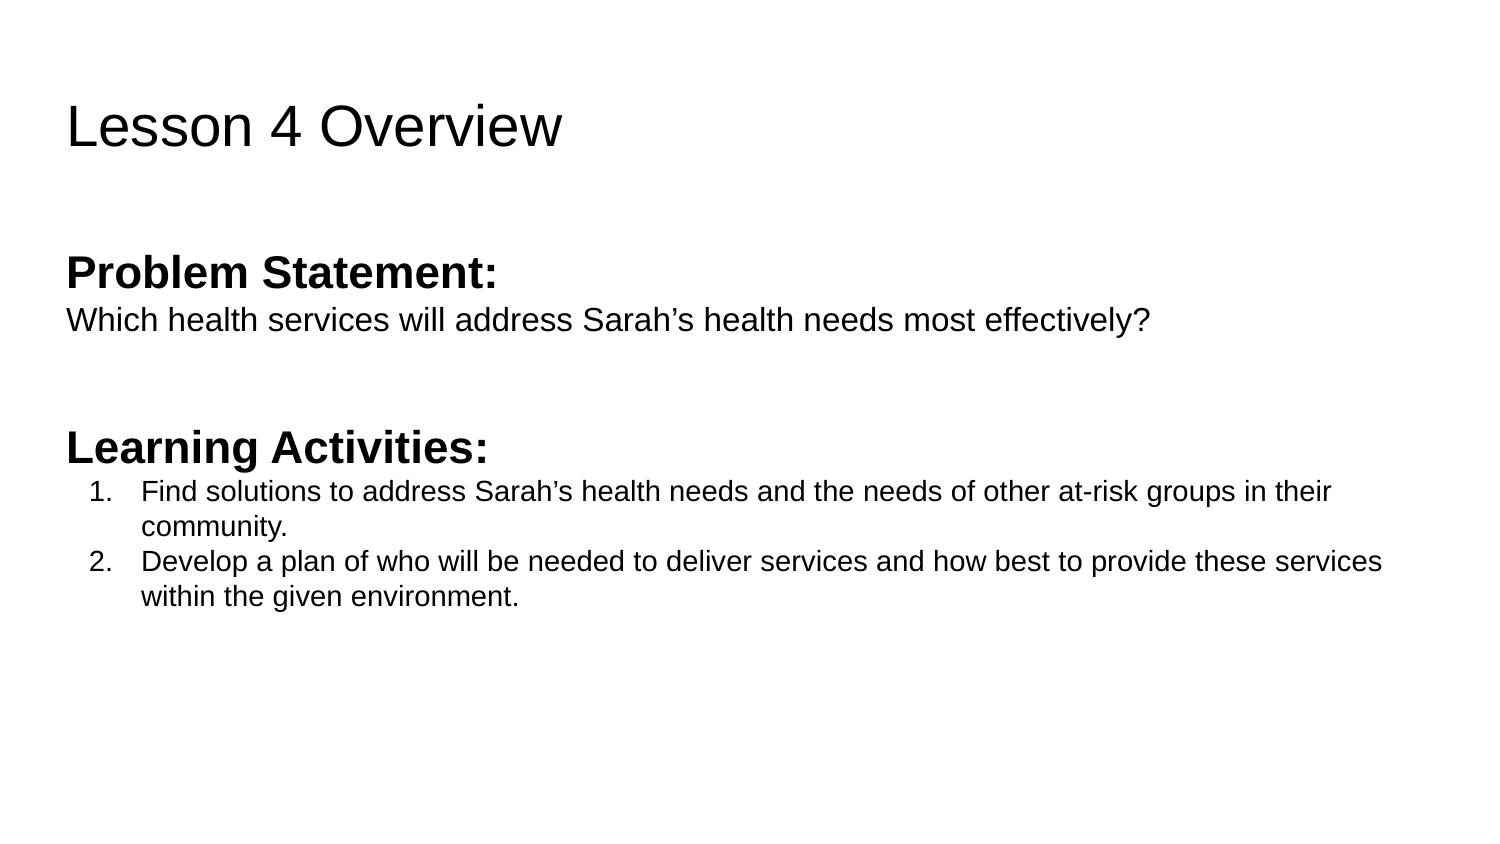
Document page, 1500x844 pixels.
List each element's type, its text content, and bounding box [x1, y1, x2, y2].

text_box Problem Statement: Which health services will address Sarah’s health needs most effectively? Learning Activities: Find solutions to address Sarah’s health needs and the needs of other at-risk groups in their community. Develop a plan of who will be needed to deliver services and how best to provide these services within the given environment. [51, 228, 1415, 721]
title Lesson 4 Overview [51, 72, 1449, 167]
